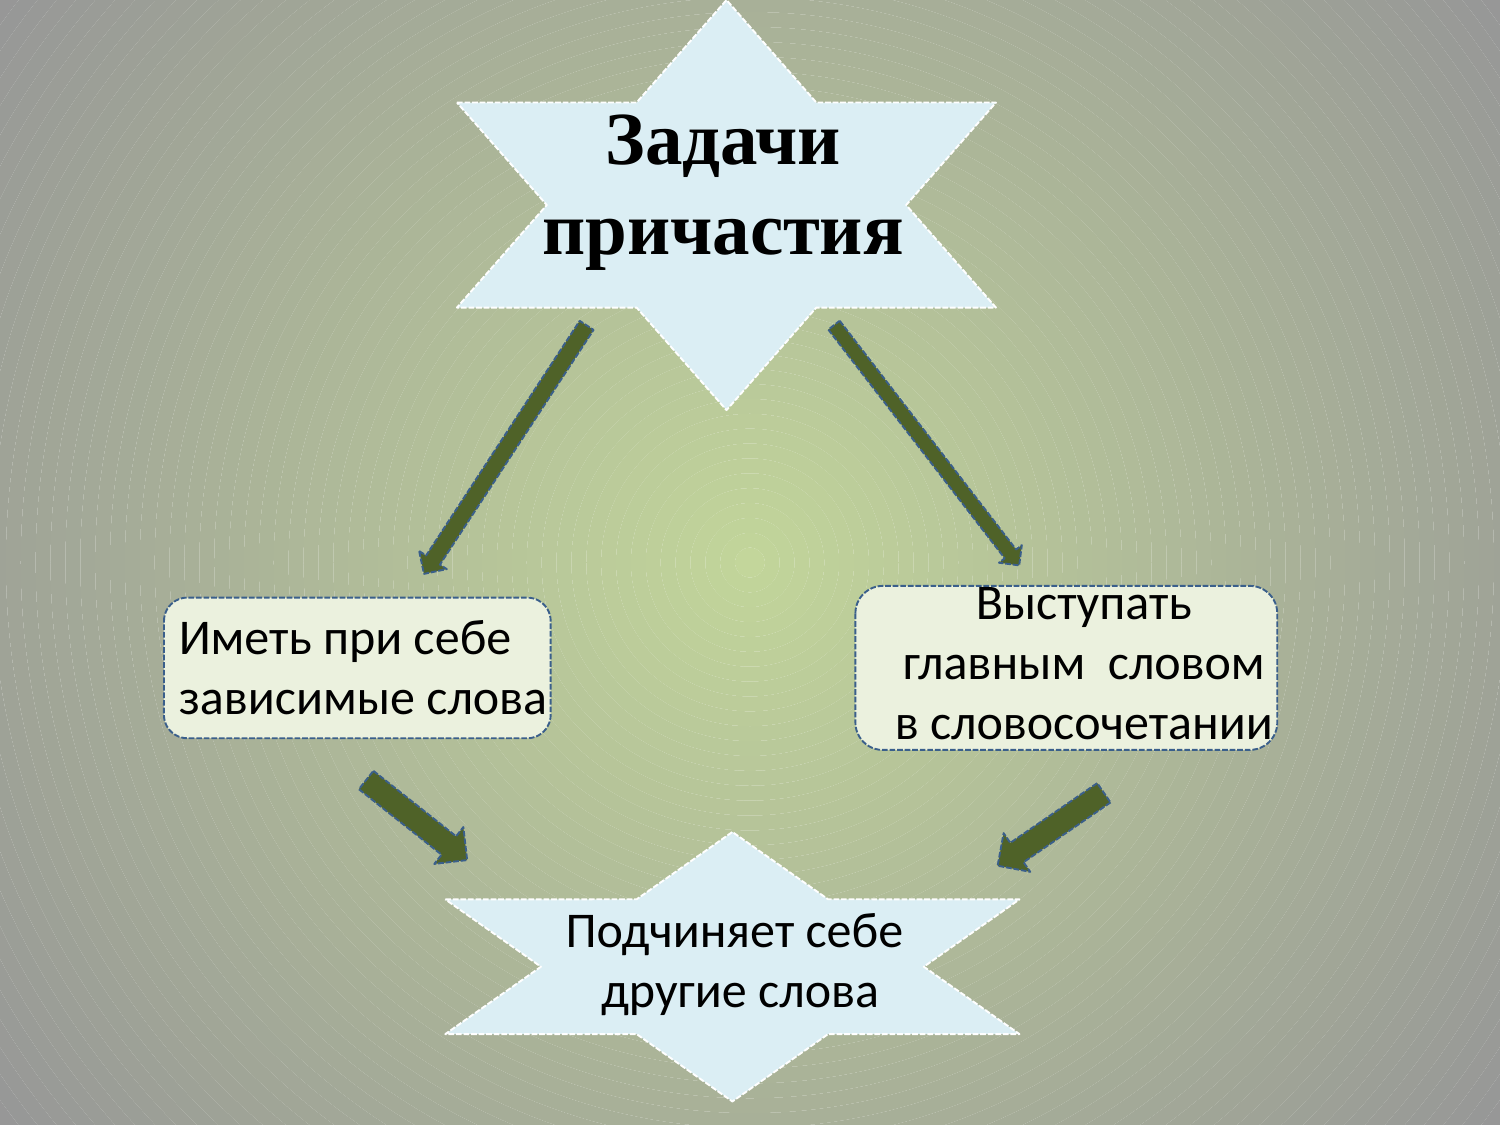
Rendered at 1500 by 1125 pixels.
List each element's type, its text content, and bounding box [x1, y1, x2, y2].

text_box [654, 0, 799, 81]
text_box [444, 898, 457, 909]
text_box [1013, 898, 1021, 906]
text_box [827, 320, 1023, 567]
text_box [418, 320, 595, 575]
text_box [171, 733, 542, 740]
text_box [358, 770, 469, 865]
text_box [456, 277, 997, 412]
text_box Задачи причастия [410, 81, 1037, 277]
text_box Выступать главным словом в словосочетании [878, 562, 1289, 758]
text_box Иметь при себе зависимые слова [164, 597, 566, 733]
text_box [648, 831, 817, 890]
text_box [996, 782, 1112, 873]
text_box [854, 585, 878, 751]
text_box [444, 1024, 1021, 1103]
text_box Подчиняет себе другие слова [457, 890, 1013, 1026]
